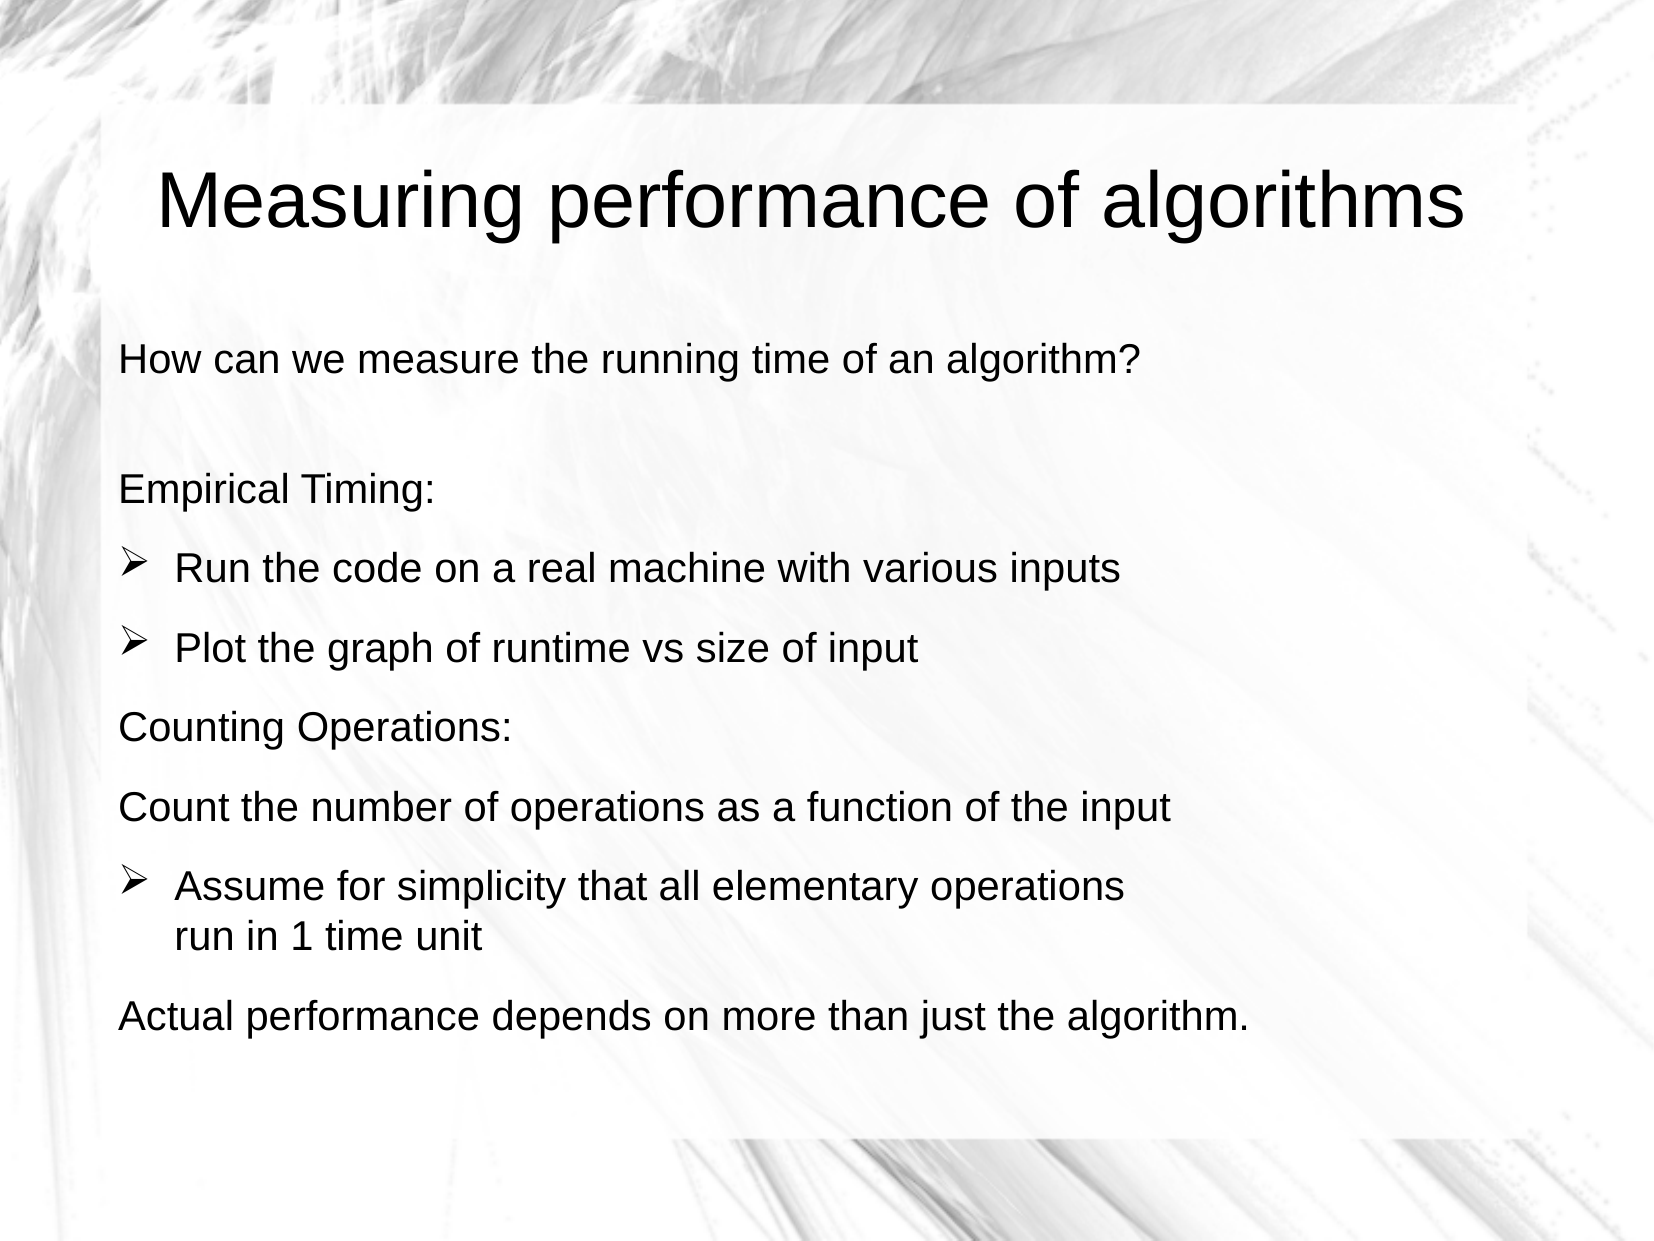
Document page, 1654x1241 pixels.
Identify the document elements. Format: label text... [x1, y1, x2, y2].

picture [0, 0, 1654, 1241]
title Measuring performance of algorithms [118, 93, 1506, 299]
list How can we measure the running time of an algorithm? Empirical Timing: Run the code on a real machine with various inputs Plot the graph of runtime vs size of input Counting Operations: Count the number of operations as a function of the input Assume for simplicity that all elementary operations run in 1 time unit Actual performance depends on more than just the algorithm. [118, 332, 1571, 1121]
